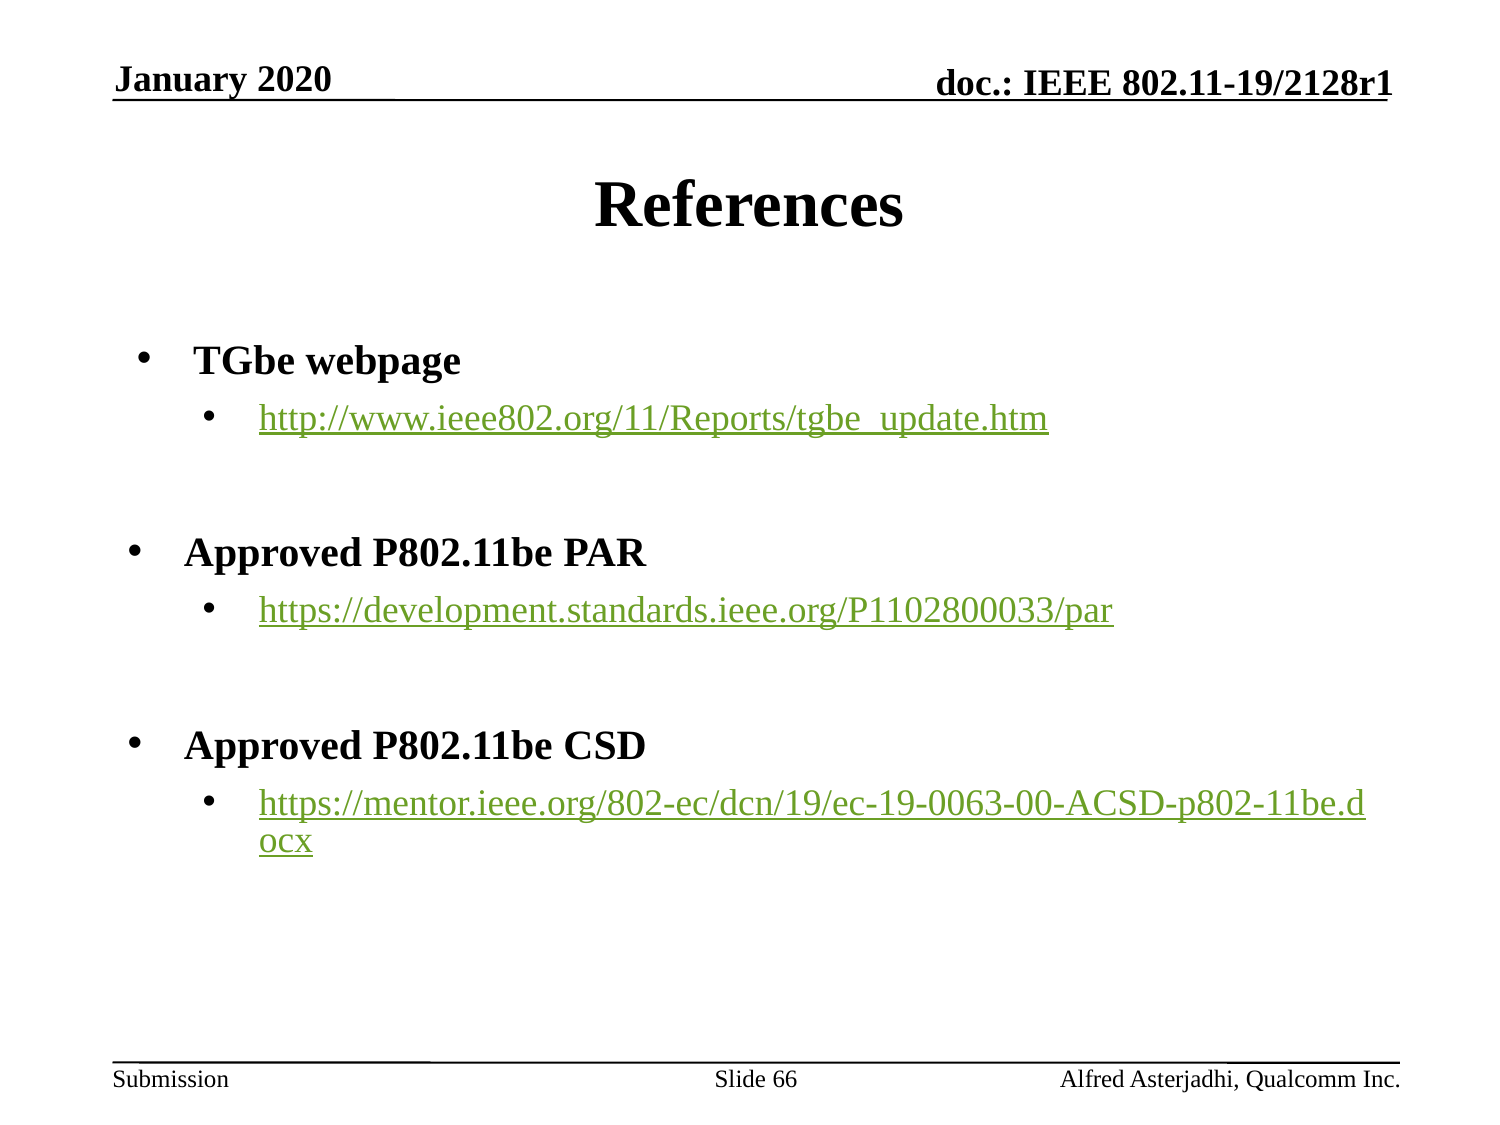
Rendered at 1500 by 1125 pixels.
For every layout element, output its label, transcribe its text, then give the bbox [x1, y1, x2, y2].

slide_number Slide 66 [712, 1061, 800, 1123]
list TGbe webpage http://www.ieee802.org/11/Reports/tgbe_update.htm Approved P802.11be PAR https://development.standards.ieee.org/P1102800033/par Approved P802.11be CSD https://mentor.ieee.org/802-ec/dcn/19/ec-19-0063-00-ACSD-p802-11be.docx [112, 324, 1388, 1000]
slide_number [114, 54, 493, 100]
footer Alfred Asterjadhi, Qualcomm Inc. [878, 1061, 1402, 1093]
title References [112, 112, 1388, 288]
